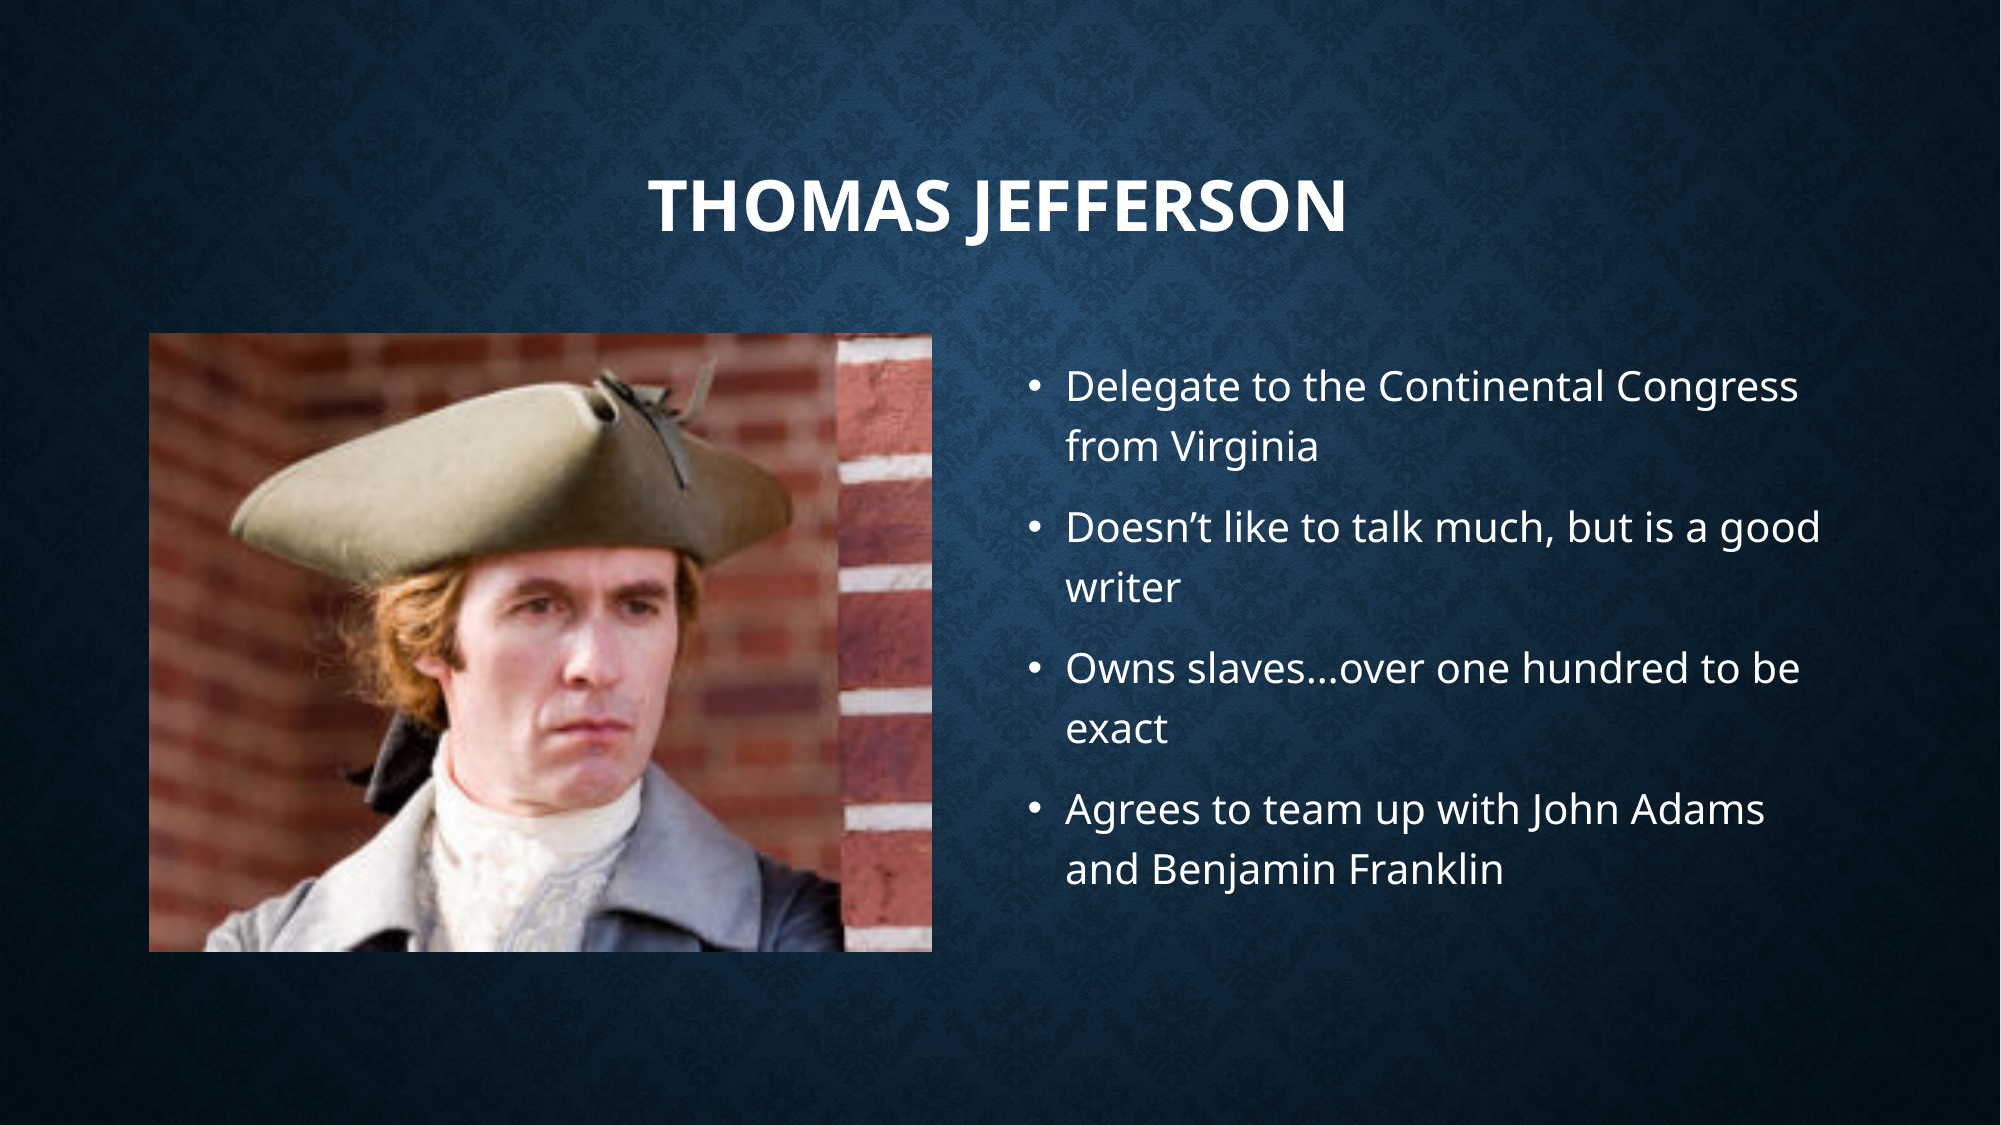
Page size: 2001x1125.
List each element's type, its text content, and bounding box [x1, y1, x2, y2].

picture [149, 333, 933, 953]
list Delegate to the Continental Congress from Virginia Doesn’t like to talk much, but is a good writer Owns slaves…over one hundred to be exact Agrees to team up with John Adams and Benjamin Franklin [1012, 342, 1849, 950]
title Thomas Jefferson [149, 99, 1849, 318]
